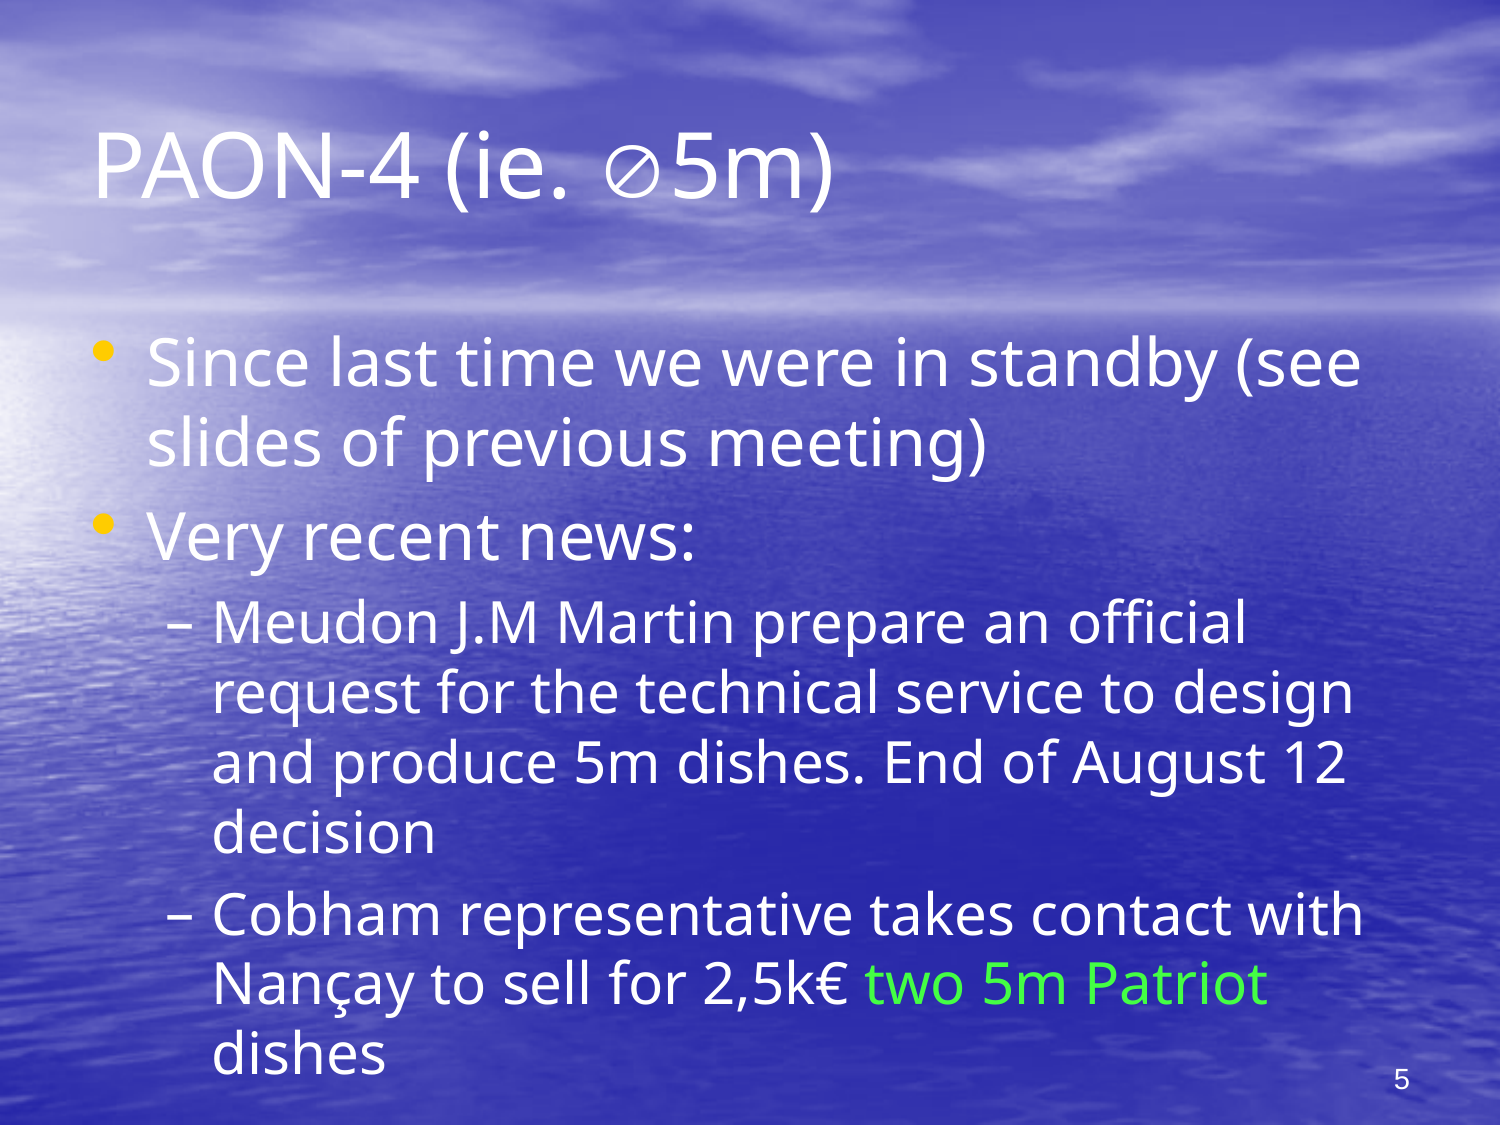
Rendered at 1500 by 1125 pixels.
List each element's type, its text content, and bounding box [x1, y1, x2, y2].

slide_number 5 [1074, 1024, 1426, 1103]
title PAON-4 (ie. 5m) [74, 47, 1426, 276]
list Since last time we were in standby (see slides of previous meeting) Very recent news: Meudon J.M Martin prepare an official request for the technical service to design and produce 5m dishes. End of August 12 decision Cobham representative takes contact with Nançay to sell for 2,5k€ two 5m Patriot dishes [74, 312, 1426, 988]
